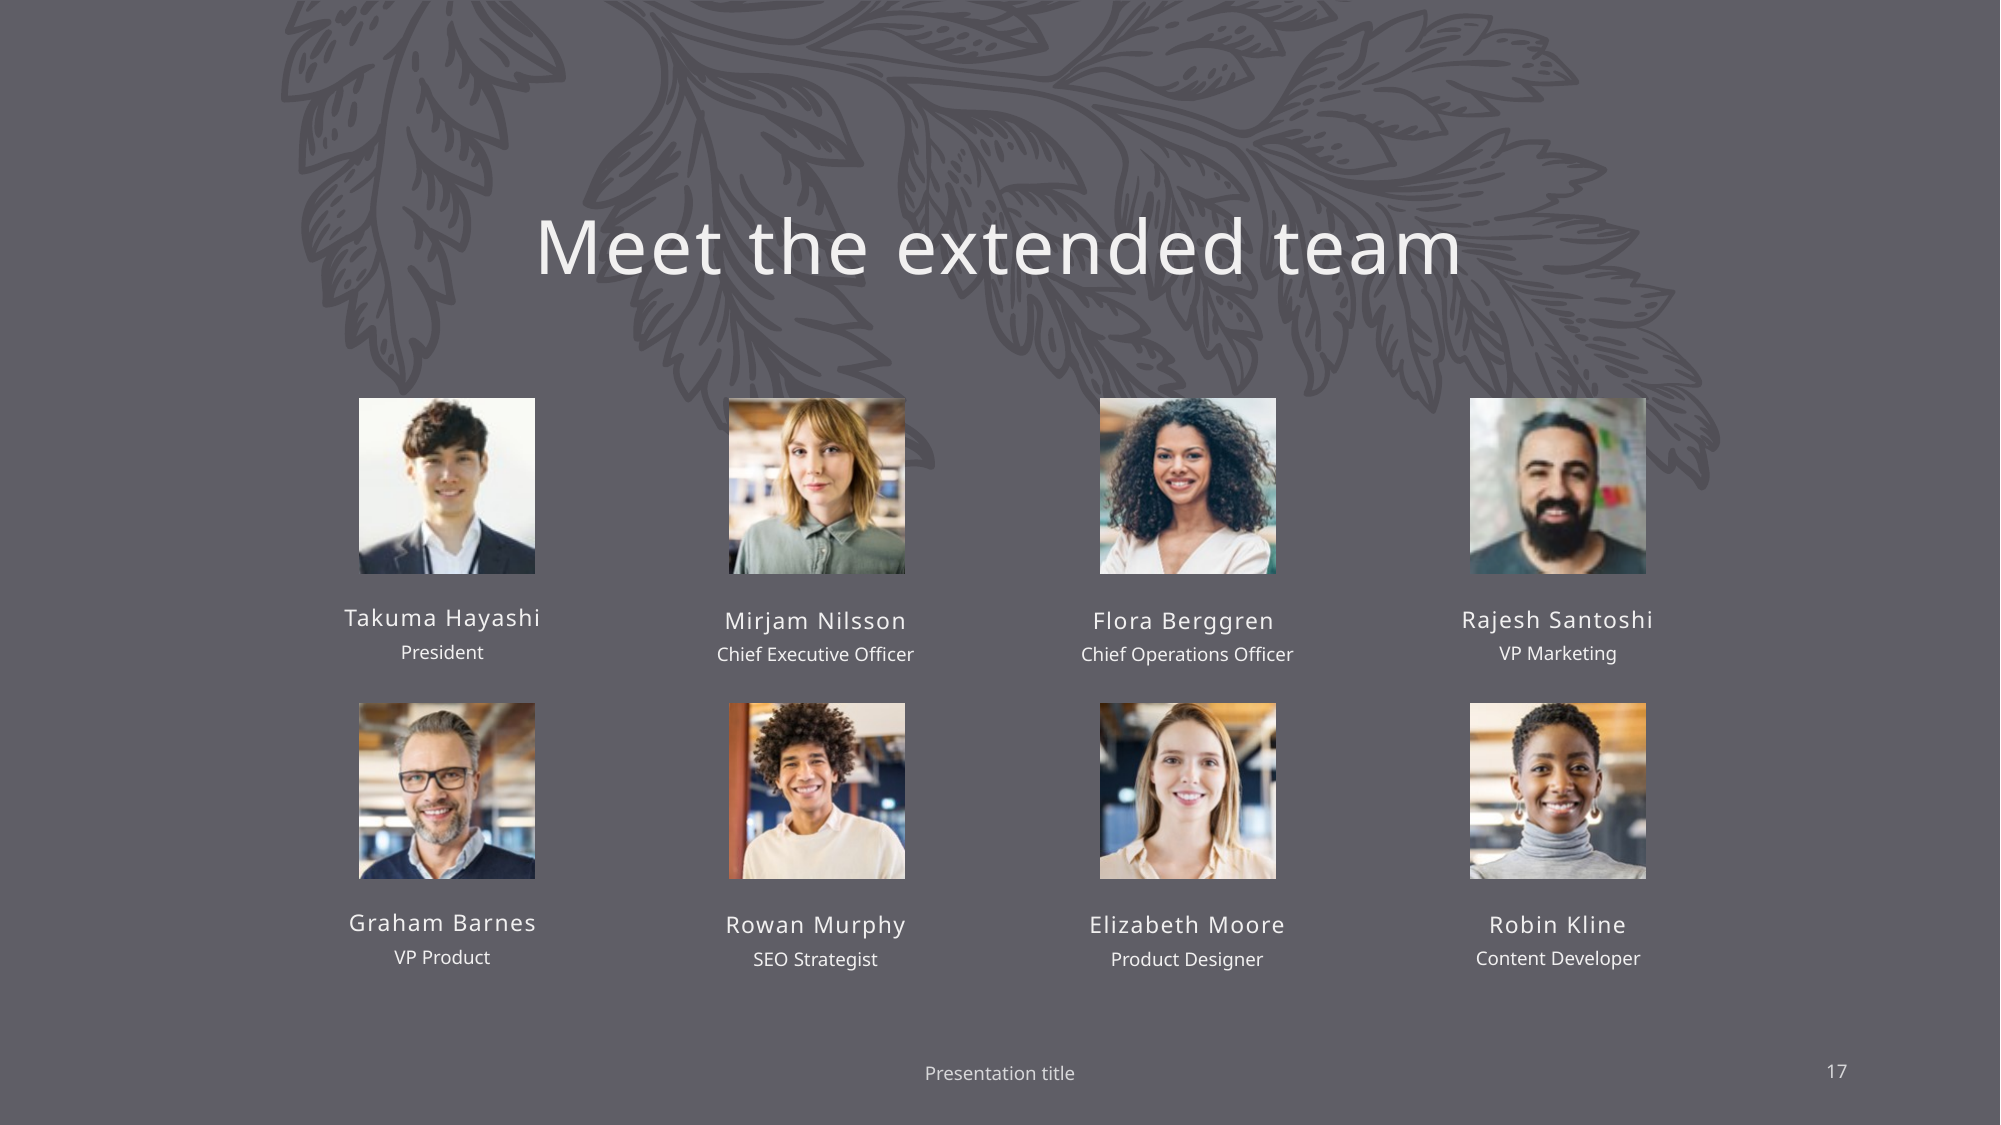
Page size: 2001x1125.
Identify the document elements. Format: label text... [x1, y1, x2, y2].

list VP Product [269, 930, 615, 987]
list Flora Berggren [1014, 601, 1360, 627]
list Rowan Murphy [643, 906, 988, 932]
list Product Designer [1014, 932, 1360, 989]
list Graham Barnes [269, 904, 615, 930]
picture [359, 703, 535, 879]
picture [1100, 398, 1276, 574]
picture [729, 398, 905, 574]
slide_number 17 [1412, 1042, 1863, 1103]
picture [1470, 703, 1646, 879]
list Mirjam Nilsson [643, 601, 988, 627]
list Rajesh Santoshi [1385, 601, 1731, 626]
list Robin Kline [1385, 905, 1731, 931]
list Takuma Hayashi [269, 599, 615, 625]
title Meet the extended team [137, 182, 1863, 318]
footer Presentation title [662, 1042, 1338, 1103]
list President [269, 625, 615, 682]
list Content Developer [1385, 931, 1731, 988]
picture [1470, 398, 1646, 574]
list Chief Executive Officer [643, 627, 988, 684]
list Chief Operations Officer [1014, 627, 1360, 684]
picture [1100, 703, 1276, 879]
list SEO Strategist [643, 932, 988, 989]
picture [729, 703, 905, 879]
list VP Marketing [1385, 626, 1731, 683]
list Elizabeth Moore [1014, 906, 1360, 932]
picture [359, 398, 535, 574]
